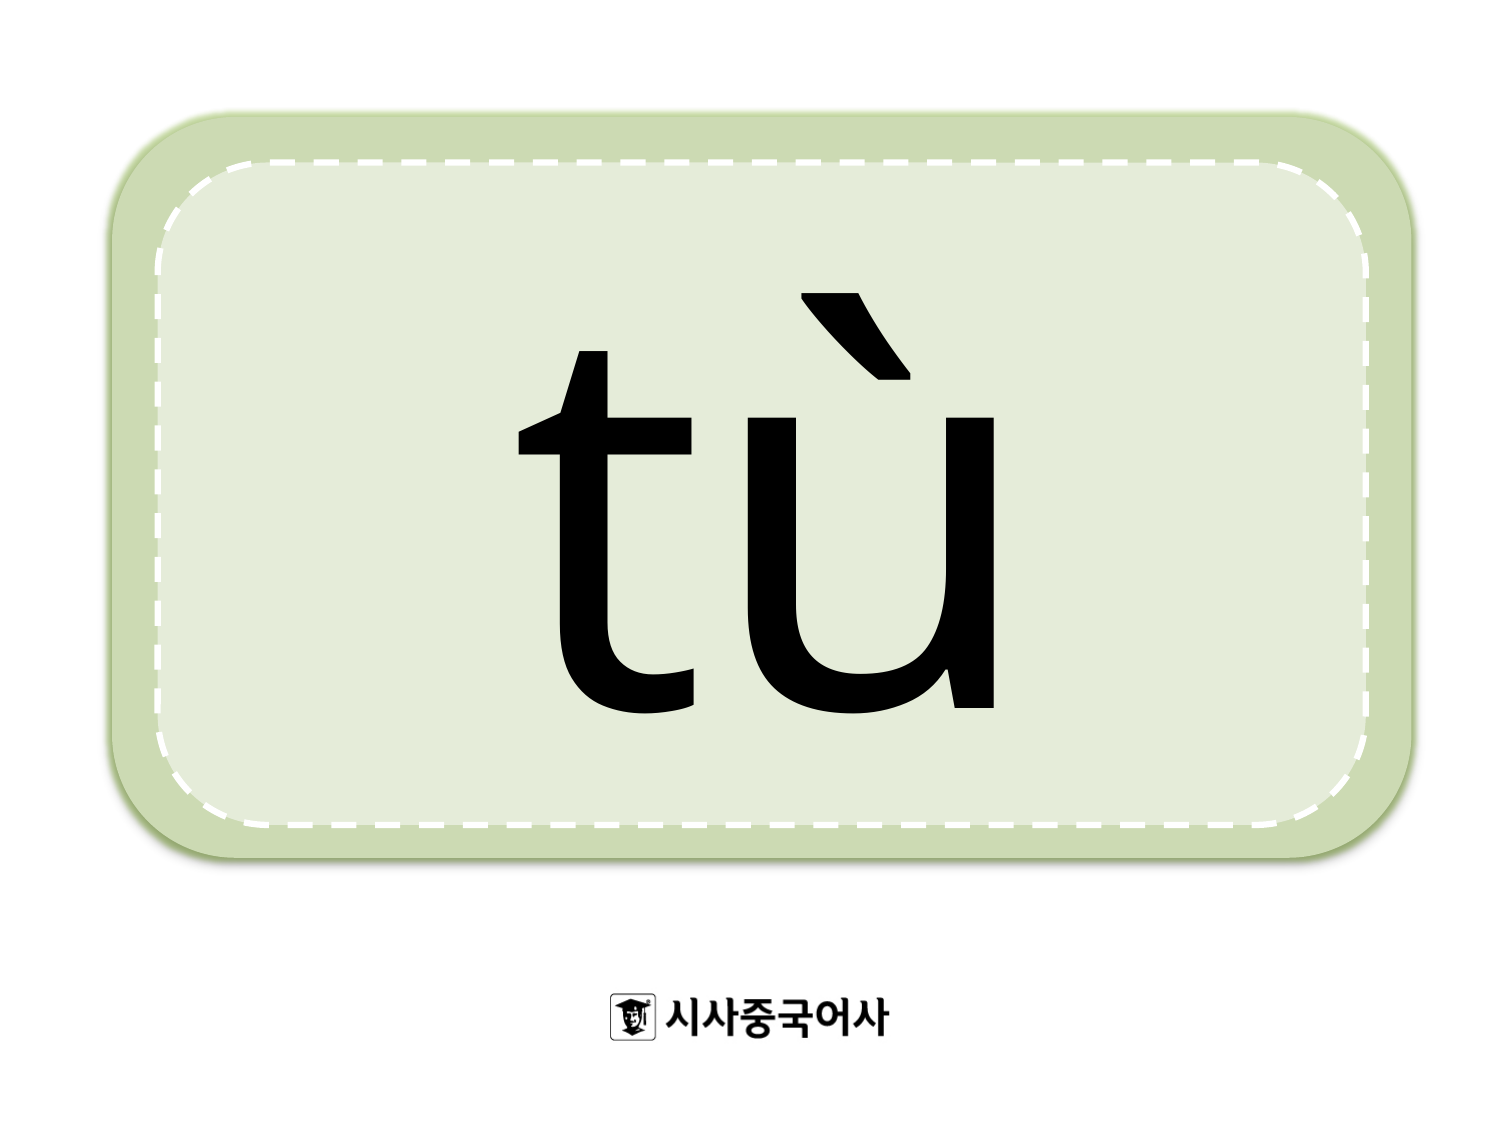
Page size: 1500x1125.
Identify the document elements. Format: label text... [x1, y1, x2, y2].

text_box tù [171, 160, 1380, 824]
picture [602, 987, 898, 1047]
